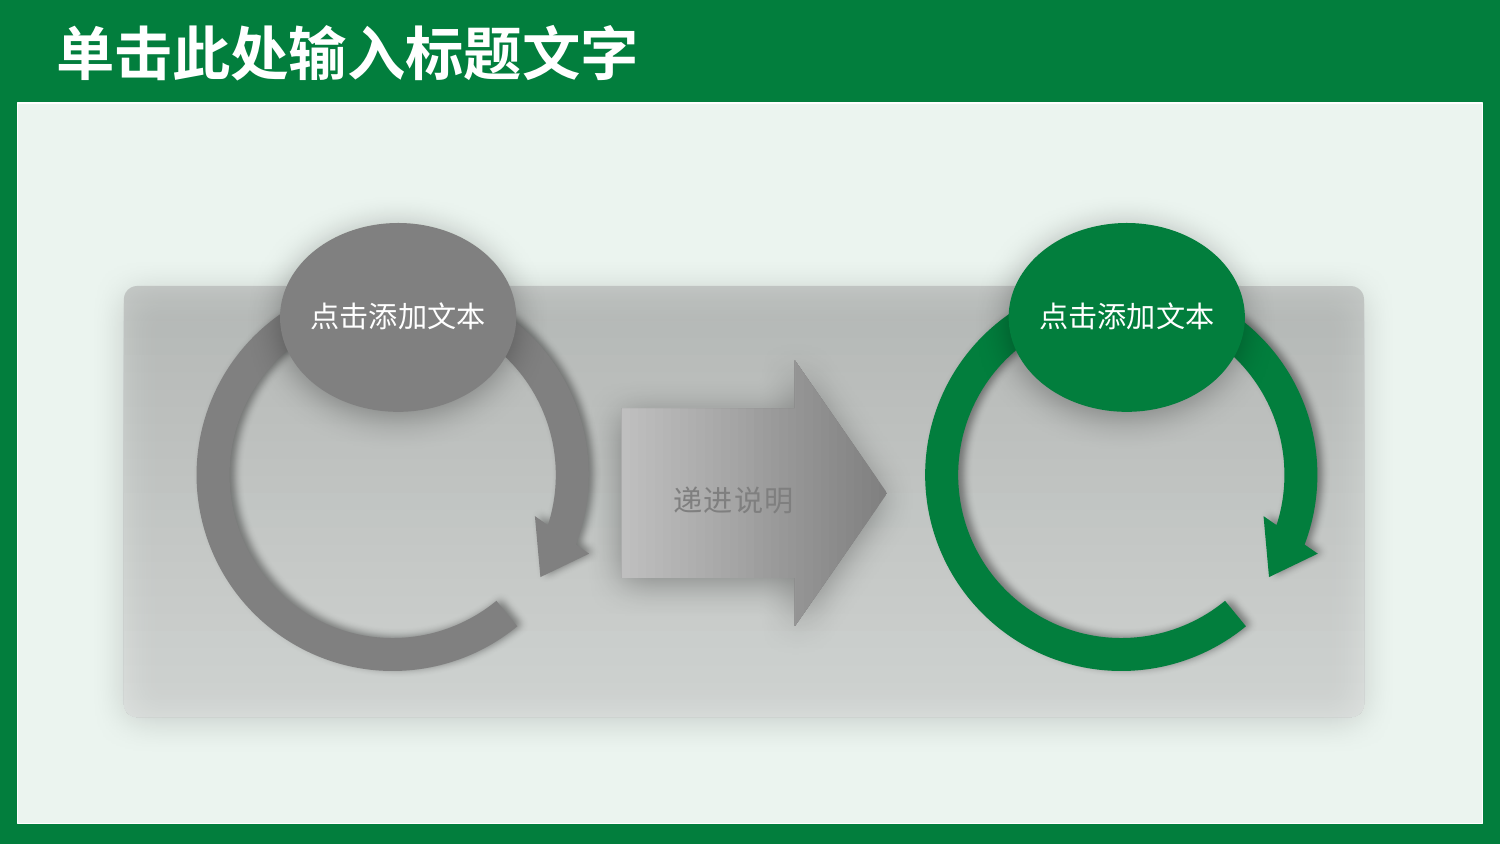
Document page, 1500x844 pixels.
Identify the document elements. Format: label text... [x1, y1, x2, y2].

text_box [1251, 341, 1319, 578]
text_box [1011, 341, 1242, 413]
text_box [195, 332, 519, 672]
text_box [282, 341, 514, 413]
text_box [123, 285, 1365, 718]
text_box [1012, 222, 1241, 290]
text_box 点击添加文本 [257, 290, 539, 341]
text_box 递进说明 [622, 474, 845, 525]
text_box [521, 341, 590, 578]
text_box [620, 359, 888, 627]
text_box [284, 222, 512, 290]
text_box 点击添加文本 [986, 290, 1268, 341]
text_box [924, 331, 1247, 672]
